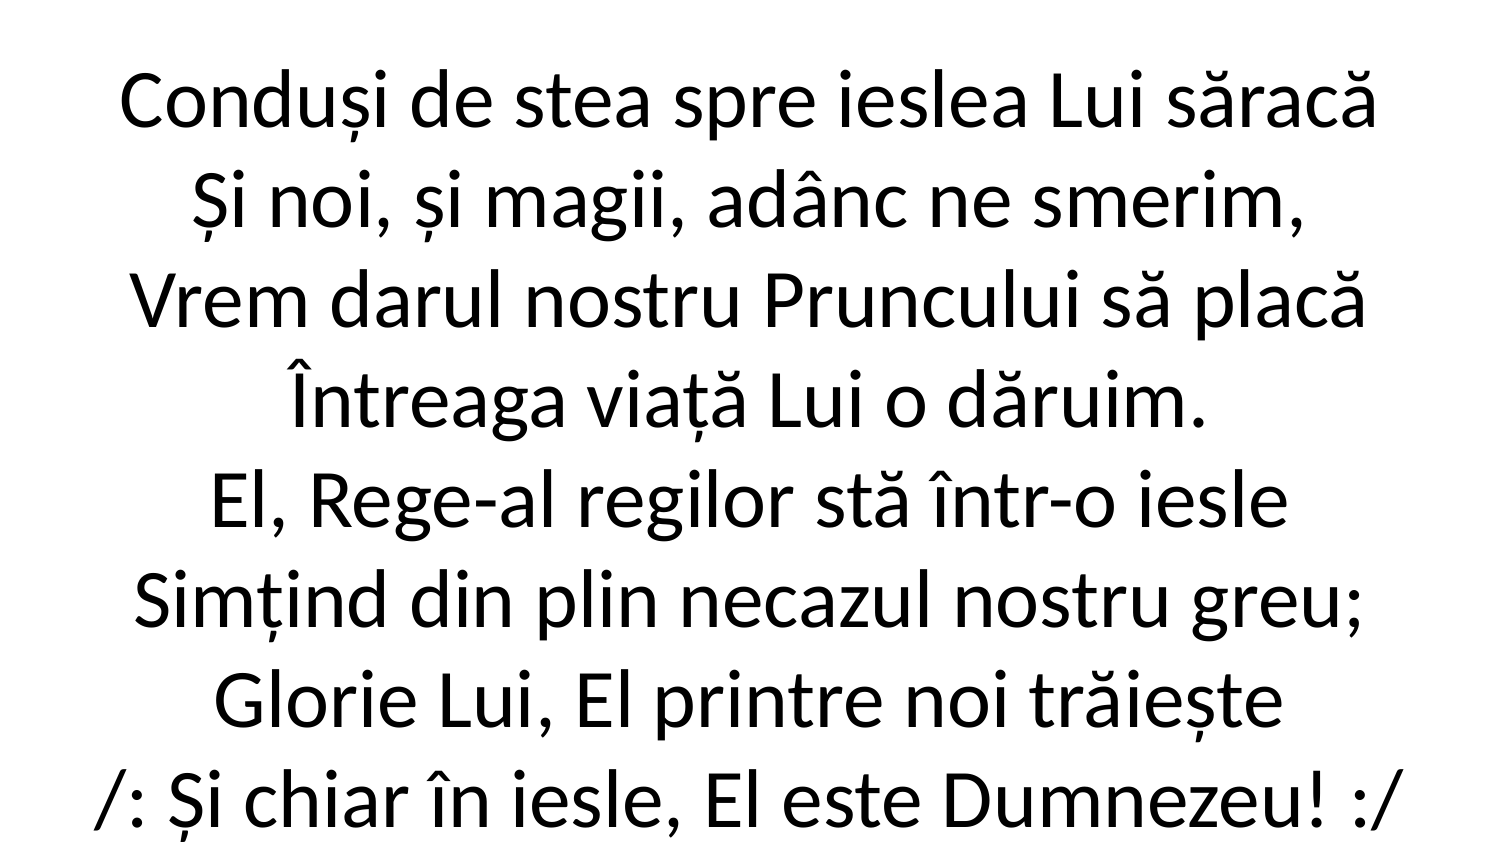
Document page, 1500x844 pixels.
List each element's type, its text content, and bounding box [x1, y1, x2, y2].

text_box Conduși de stea spre ieslea Lui săracă Și noi, și magii, adânc ne smerim, Vrem darul nostru Pruncului să placă Întreaga viață Lui o dăruim. El, Rege-al regilor stă într-o iesle Simțind din plin necazul nostru greu; Glorie Lui, El printre noi trăiește /: Și chiar în iesle, El este Dumnezeu! :/ [79, 0, 1421, 844]
